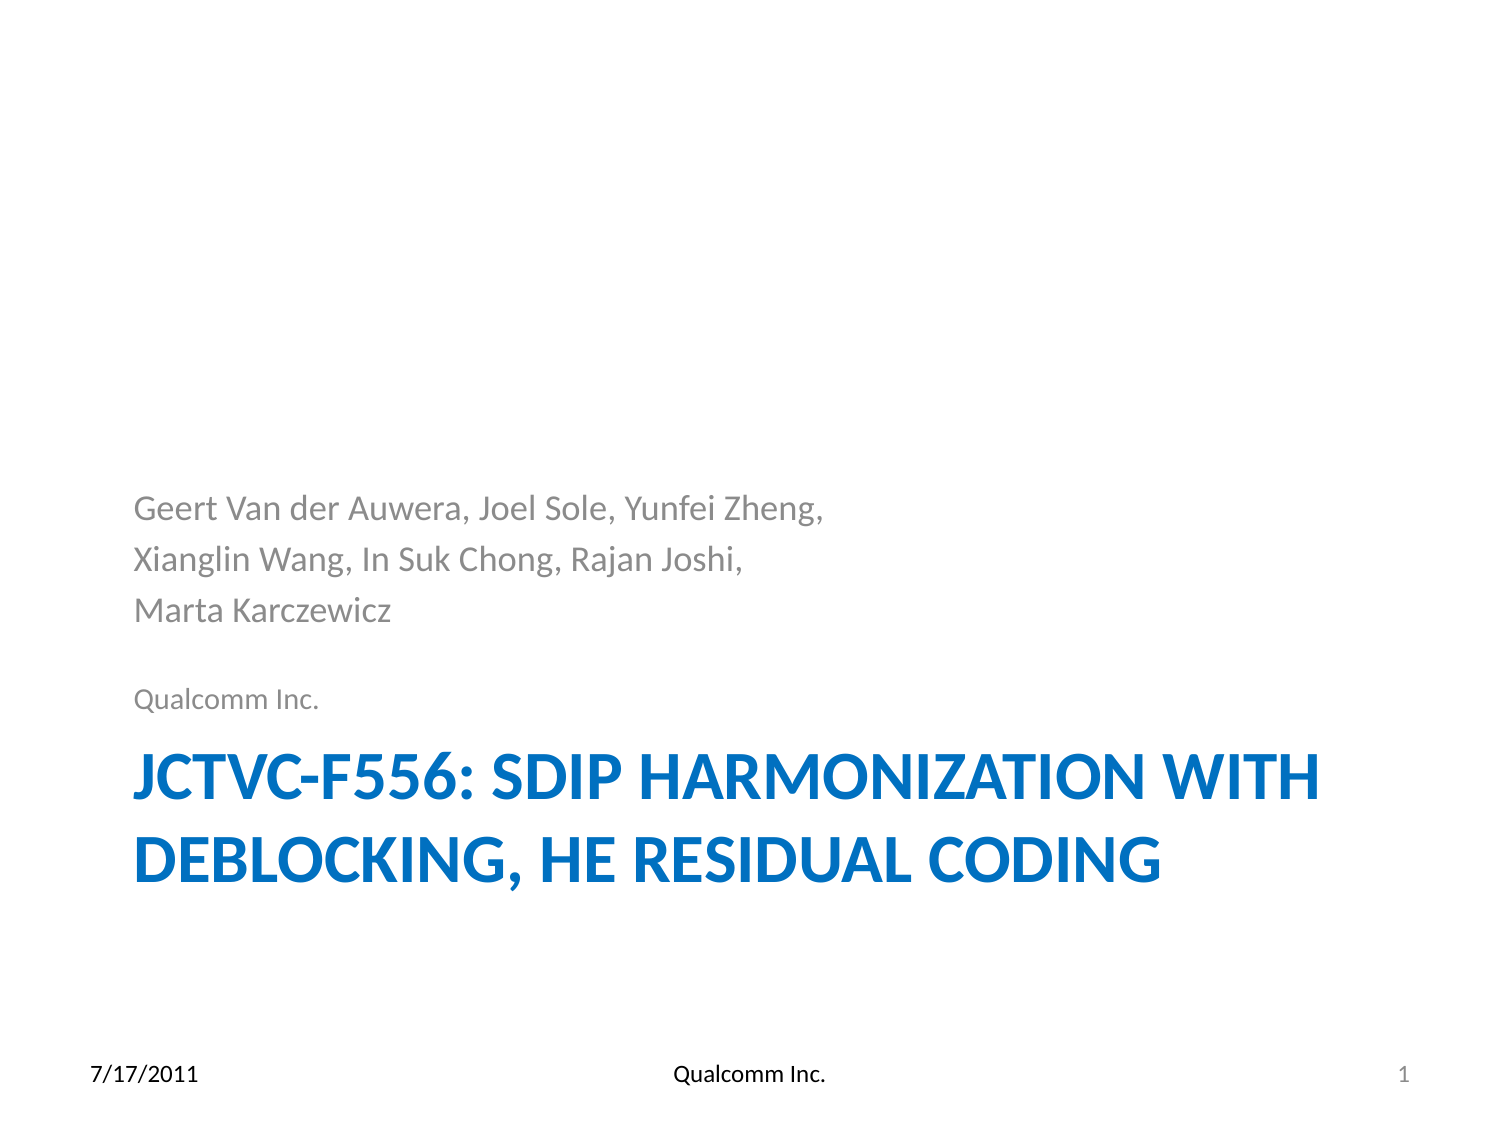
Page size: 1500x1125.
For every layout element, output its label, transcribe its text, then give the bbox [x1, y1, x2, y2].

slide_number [75, 1042, 425, 1103]
list Geert Van der Auwera, Joel Sole, Yunfei Zheng, Xianglin Wang, In Suk Chong, Rajan Joshi, Marta Karczewicz Qualcomm Inc. [118, 476, 1394, 723]
title JCTVC-F556: SDIP Harmonization With Deblocking, HE Residual Coding [118, 723, 1394, 947]
slide_number 1 [1074, 1042, 1425, 1103]
footer Qualcomm Inc. [512, 1042, 988, 1103]
